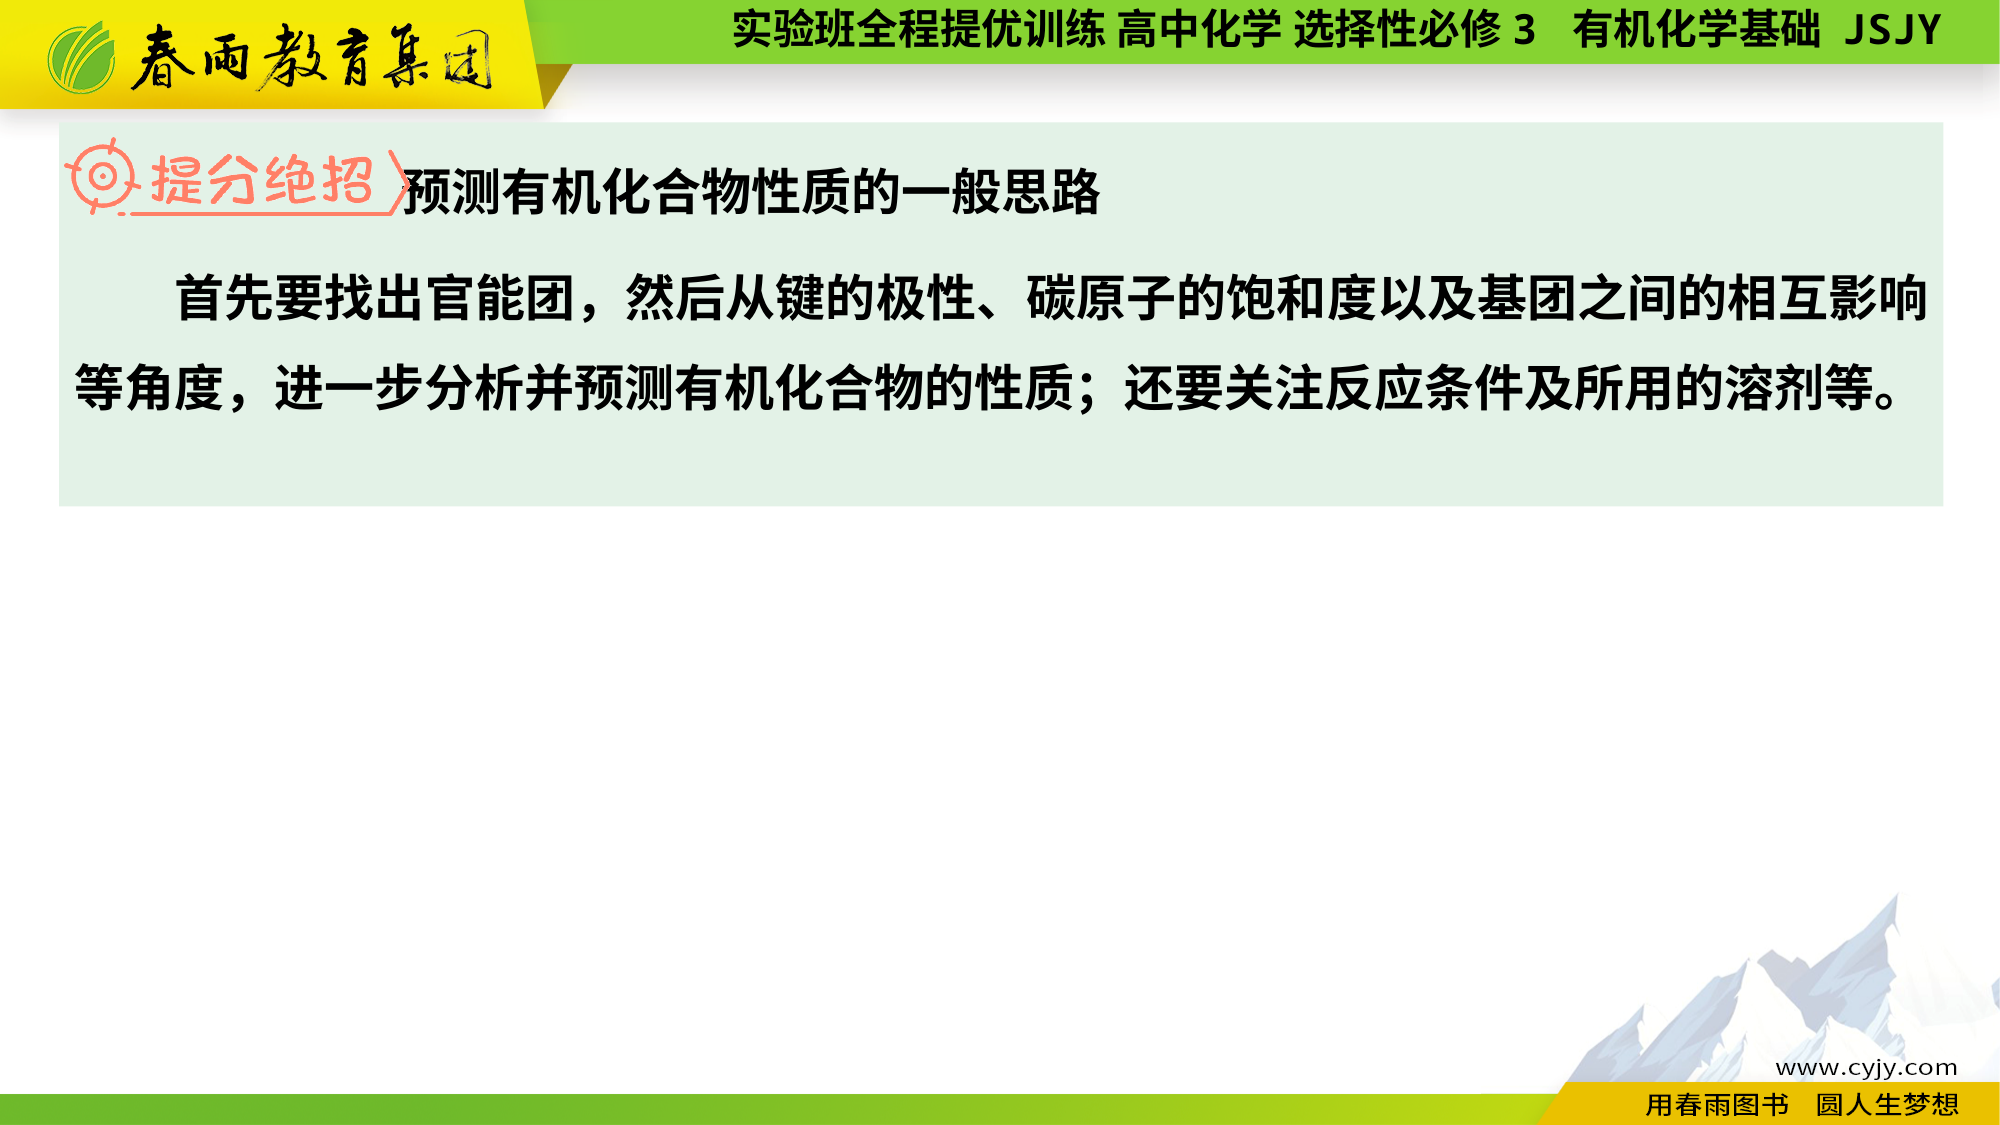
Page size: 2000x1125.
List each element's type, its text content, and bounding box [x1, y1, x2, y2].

picture [0, 0, 2000, 1125]
list 预测有机化合物性质的一般思路 首先要找出官能团，然后从键的极性、碳原子的饱和度以及基团之间的相互影响等角度，进一步分析并预测有机化合物的性质；还要关注反应条件及所用的溶剂等。 [59, 122, 1944, 507]
